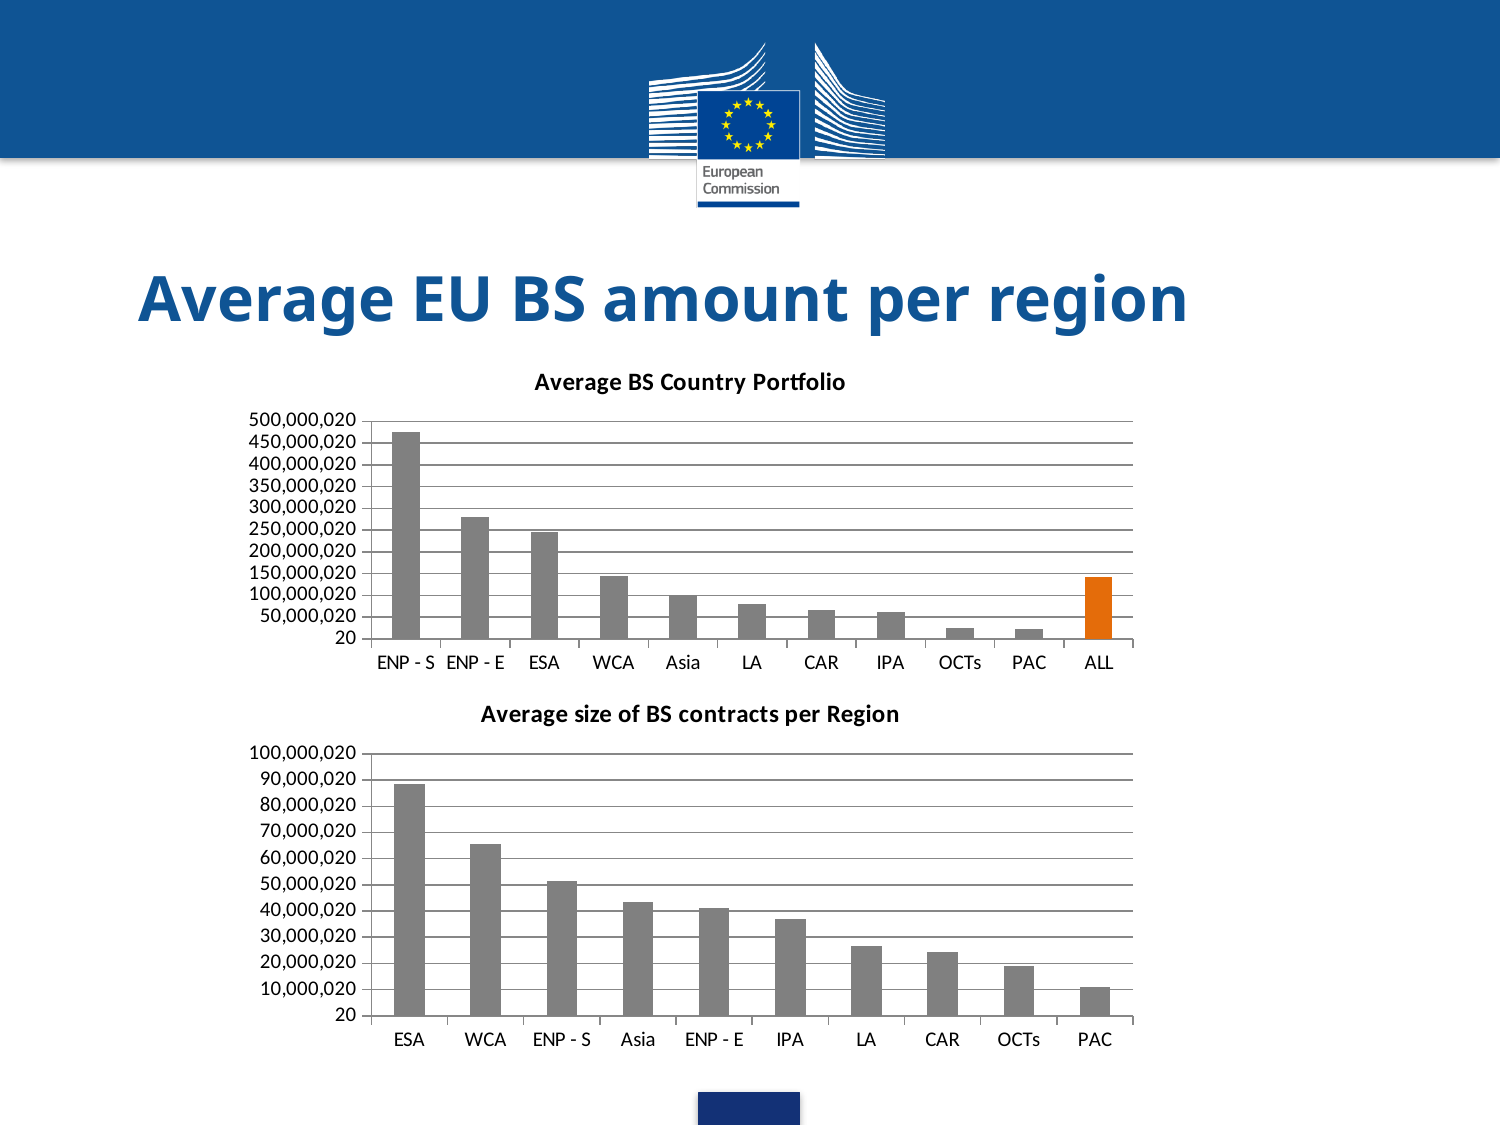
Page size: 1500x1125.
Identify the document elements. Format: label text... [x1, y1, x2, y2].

title Average EU BS amount per region [64, 219, 1416, 374]
picture [649, 42, 885, 208]
chart [229, 349, 1152, 1059]
